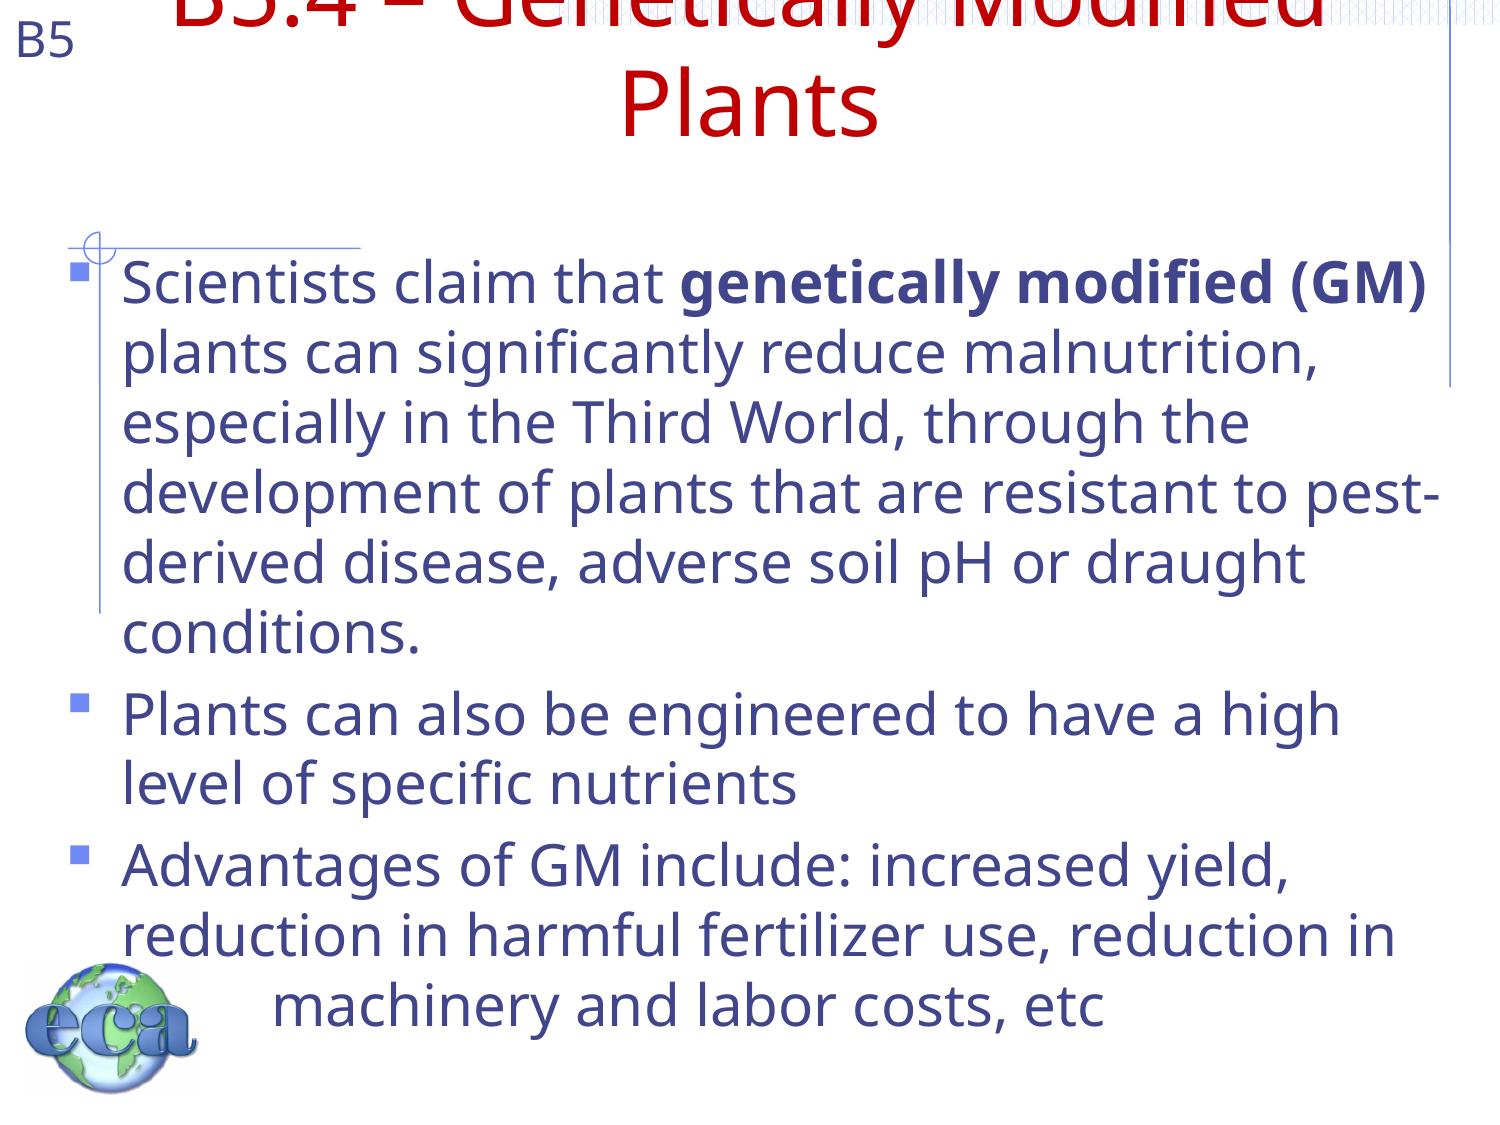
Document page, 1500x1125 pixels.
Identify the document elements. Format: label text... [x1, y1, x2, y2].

title B5.4 – Genetically Modified Plants [37, 24, 1463, 163]
list Scientists claim that genetically modified (GM) plants can significantly reduce malnutrition, especially in the Third World, through the development of plants that are resistant to pest-derived disease, adverse soil pH or draught conditions. Plants can also be engineered to have a high level of specific nutrients Advantages of GM include: increased yield, reduction in harmful fertilizer use, reduction in machinery and labor costs, etc [49, 237, 1463, 976]
picture [23, 960, 200, 1096]
